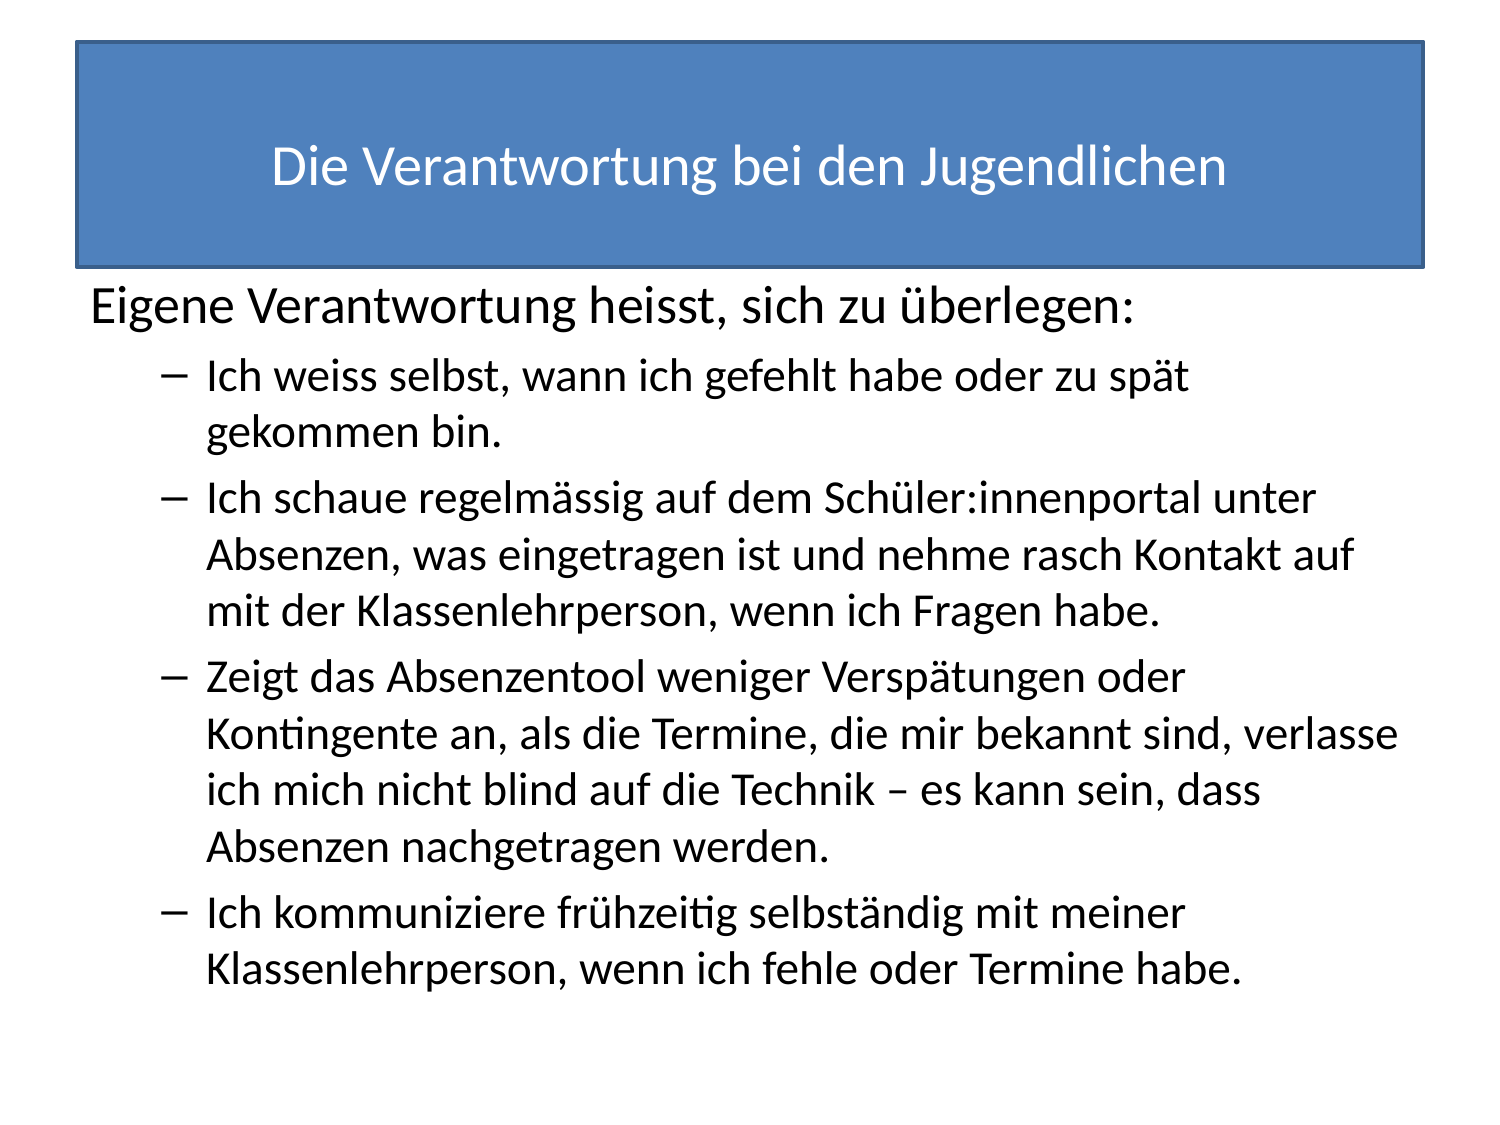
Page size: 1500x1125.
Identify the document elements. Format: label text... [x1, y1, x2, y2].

list Eigene Verantwortung heisst, sich zu überlegen: Ich weiss selbst, wann ich gefehlt habe oder zu spät gekommen bin. Ich schaue regelmässig auf dem Schüler:innenportal unter Absenzen, was eingetragen ist und nehme rasch Kontakt auf mit der Klassenlehrperson, wenn ich Fragen habe. Zeigt das Absenzentool weniger Verspätungen oder Kontingente an, als die Termine, die mir bekannt sind, verlasse ich mich nicht blind auf die Technik – es kann sein, dass Absenzen nachgetragen werden. Ich kommuniziere frühzeitig selbständig mit meiner Klassenlehrperson, wenn ich fehle oder Termine habe. [75, 269, 1425, 1005]
text_box Die Verantwortung bei den Jugendlichen [75, 40, 1425, 269]
